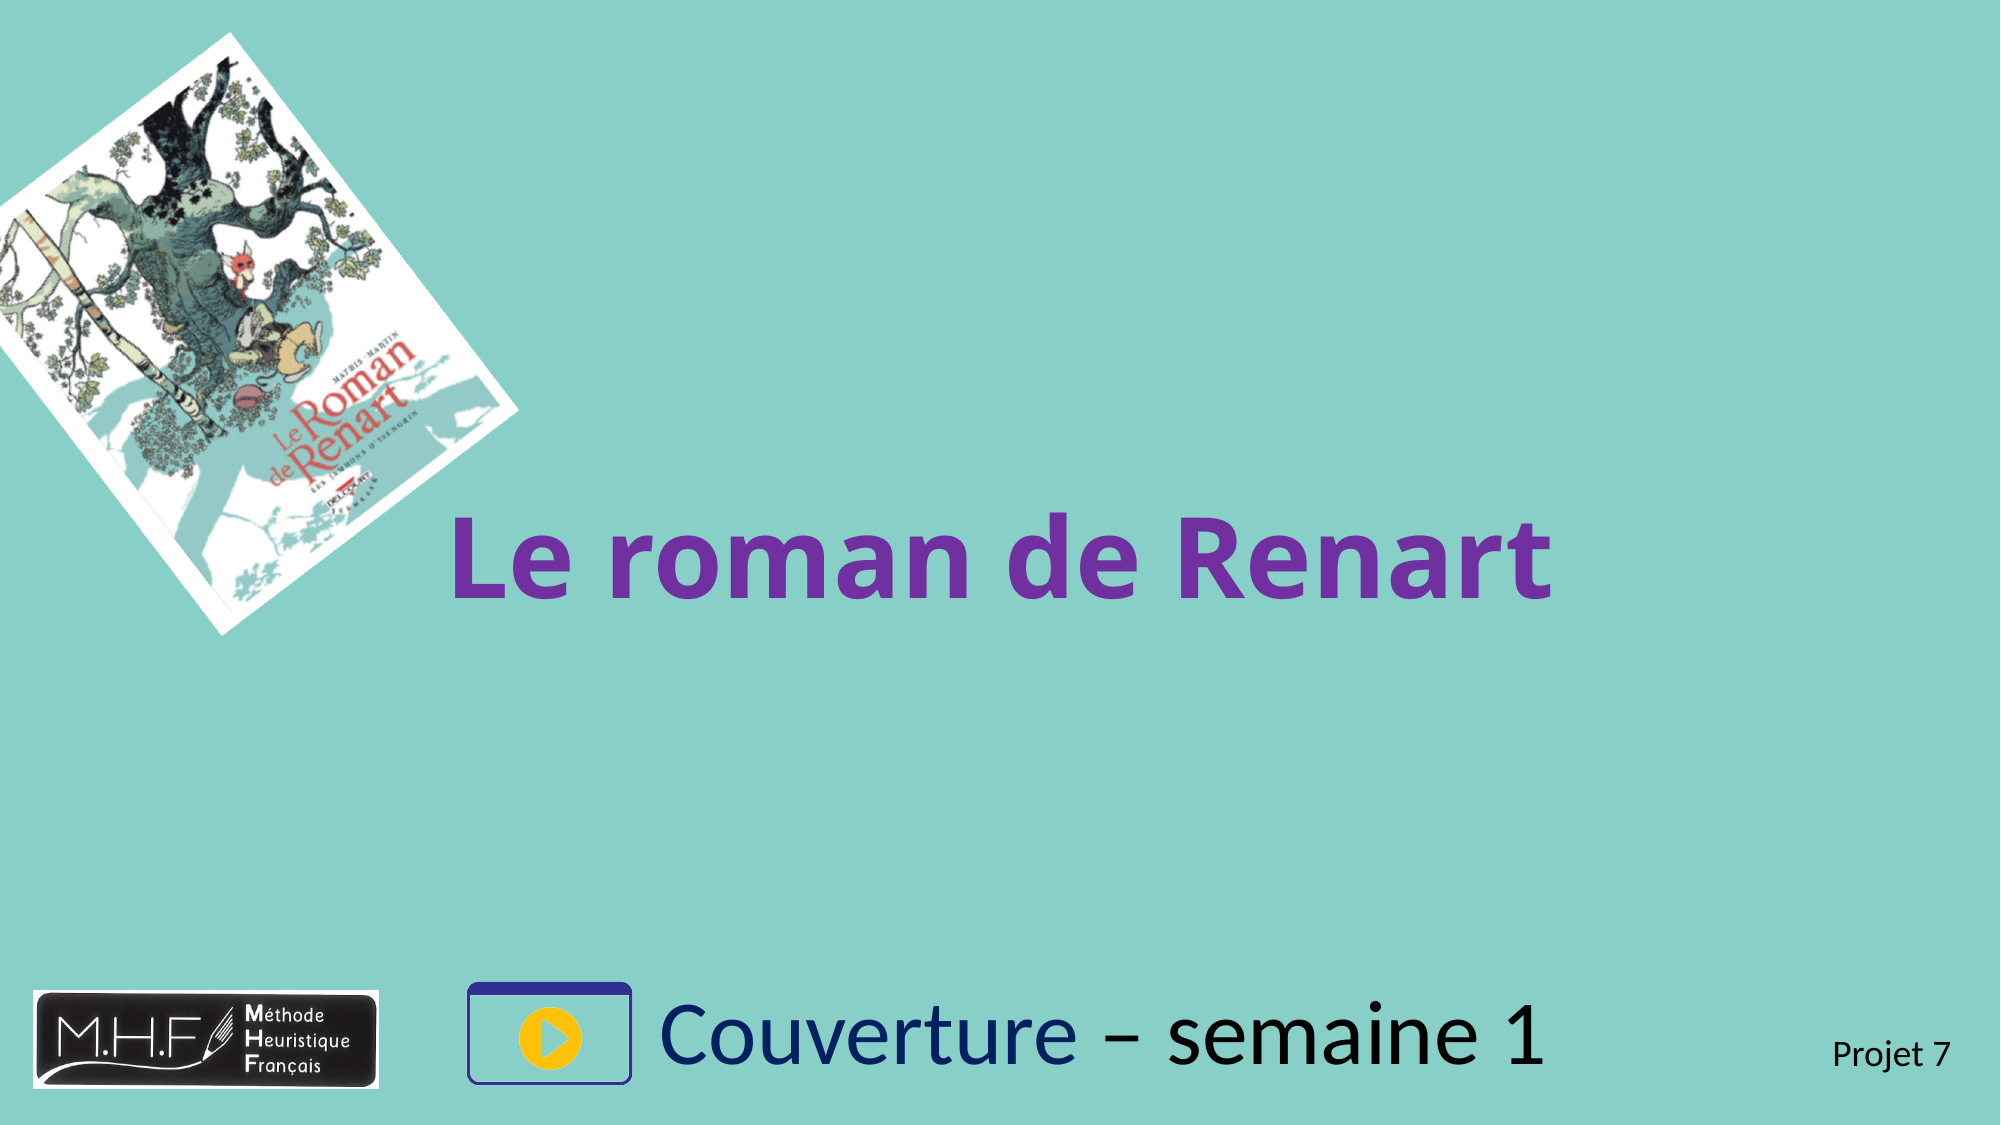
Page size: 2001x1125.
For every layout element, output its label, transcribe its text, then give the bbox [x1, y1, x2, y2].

text_box Projet 7 [1362, 1021, 1967, 1082]
title Le roman de Renart [249, 325, 1750, 800]
picture [463, 977, 638, 1089]
picture [0, 33, 518, 635]
subtitle Couverture – semaine 1 [249, 978, 1750, 1102]
picture [33, 990, 379, 1089]
